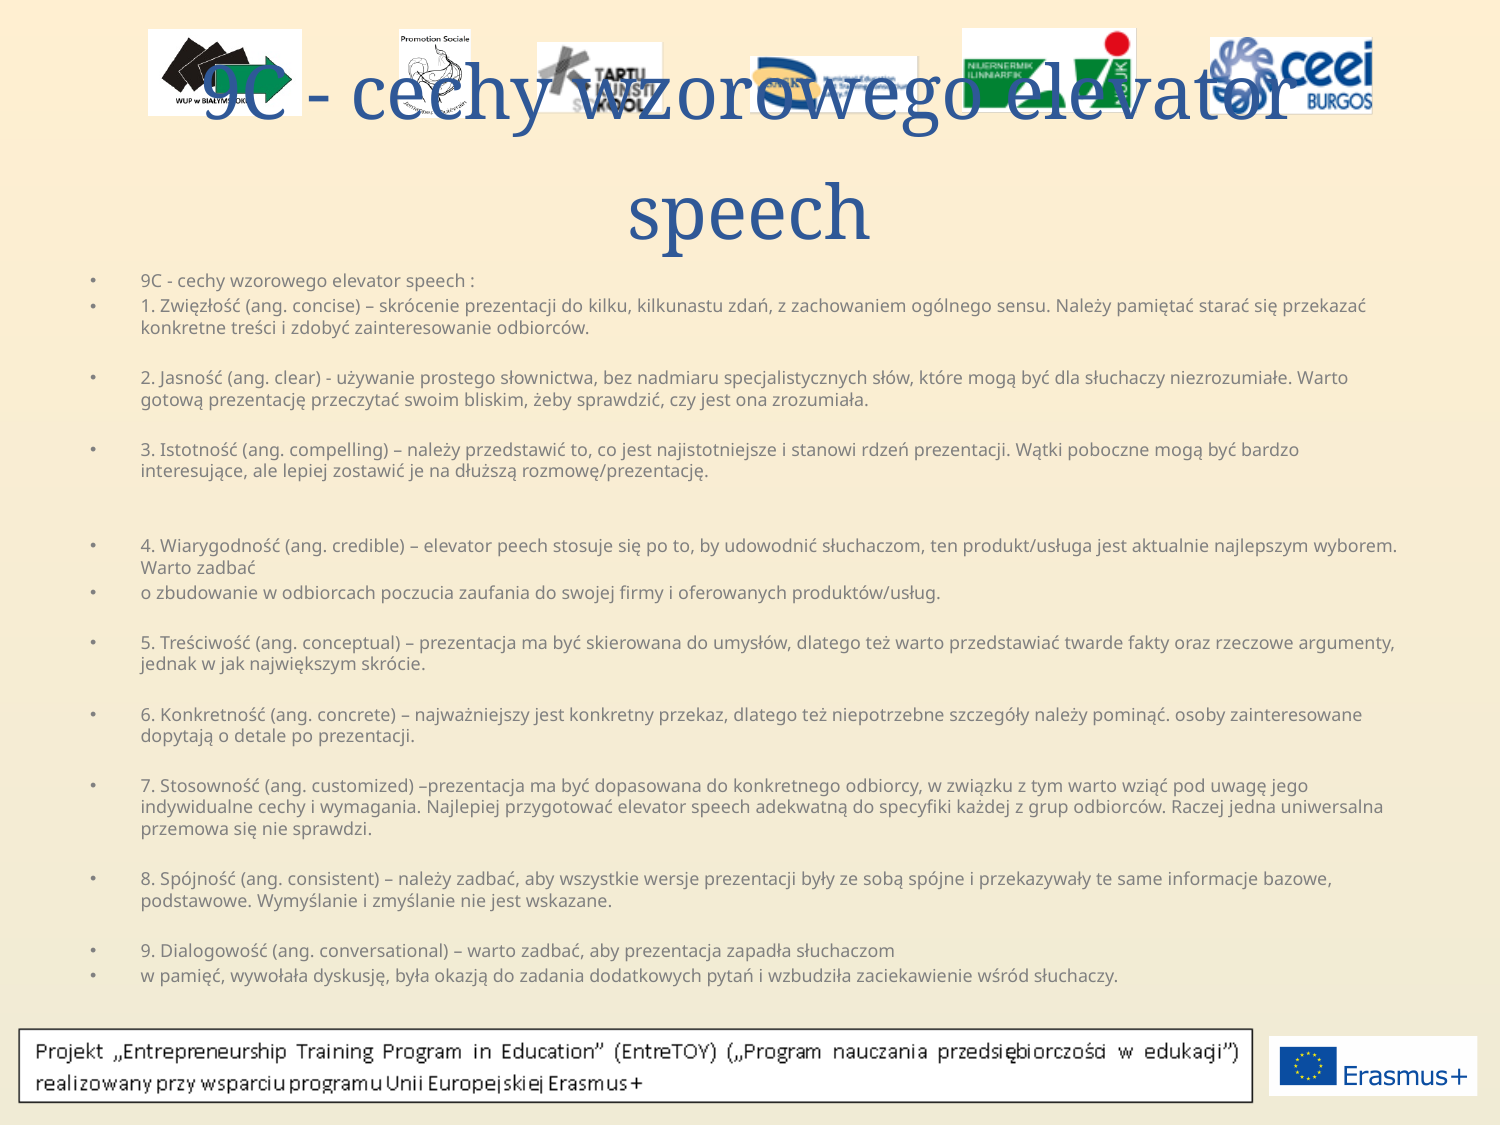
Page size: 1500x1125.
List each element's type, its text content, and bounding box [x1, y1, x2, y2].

title 9C - cechy wzorowego elevator speech [75, 0, 1425, 262]
list 9C - cechy wzorowego elevator speech : 1. Zwięzłość (ang. concise) – skrócenie prezentacji do kilku, kilkunastu zdań, z zachowaniem ogólnego sensu. Należy pamiętać starać się przekazać konkretne treści i zdobyć zainteresowanie odbiorców. 2. Jasność (ang. clear) - używanie prostego słownictwa, bez nadmiaru specjalistycznych słów, które mogą być dla słuchaczy niezrozumiałe. Warto gotową prezentację przeczytać swoim bliskim, żeby sprawdzić, czy jest ona zrozumiała. 3. Istotność (ang. compelling) – należy przedstawić to, co jest najistotniejsze i stanowi rdzeń prezentacji. Wątki poboczne mogą być bardzo interesujące, ale lepiej zostawić je na dłuższą rozmowę/prezentację. 4. Wiarygodność (ang. credible) – elevator peech stosuje się po to, by udowodnić słuchaczom, ten produkt/usługa jest aktualnie najlepszym wyborem. Warto zadbać o zbudowanie w odbiorcach poczucia zaufania do swojej firmy i oferowanych produktów/usług. 5. Treściwość (ang. conceptual) – prezentacja ma być skierowana do umysłów, dlatego też warto przedstawiać twarde fakty oraz rzeczowe argumenty, jednak w jak największym skrócie. 6. Konkretność (ang. concrete) – najważniejszy jest konkretny przekaz, dlatego też niepotrzebne szczegóły należy pominąć. osoby zainteresowane dopytają o detale po prezentacji. 7. Stosowność (ang. customized) –prezentacja ma być dopasowana do konkretnego odbiorcy, w związku z tym warto wziąć pod uwagę jego indywidualne cechy i wymagania. Najlepiej przygotować elevator speech adekwatną do specyfiki każdej z grup odbiorców. Raczej jedna uniwersalna przemowa się nie sprawdzi. 8. Spójność (ang. consistent) – należy zadbać, aby wszystkie wersje prezentacji były ze sobą spójne i przekazywały te same informacje bazowe, podstawowe. Wymyślanie i zmyślanie nie jest wskazane. 9. Dialogowość (ang. conversational) – warto zadbać, aby prezentacja zapadła słuchaczom w pamięć, wywołała dyskusję, była okazją do zadania dodatkowych pytań i wzbudziła zaciekawienie wśród słuchaczy. [75, 262, 1425, 1005]
picture [17, 1027, 1255, 1105]
